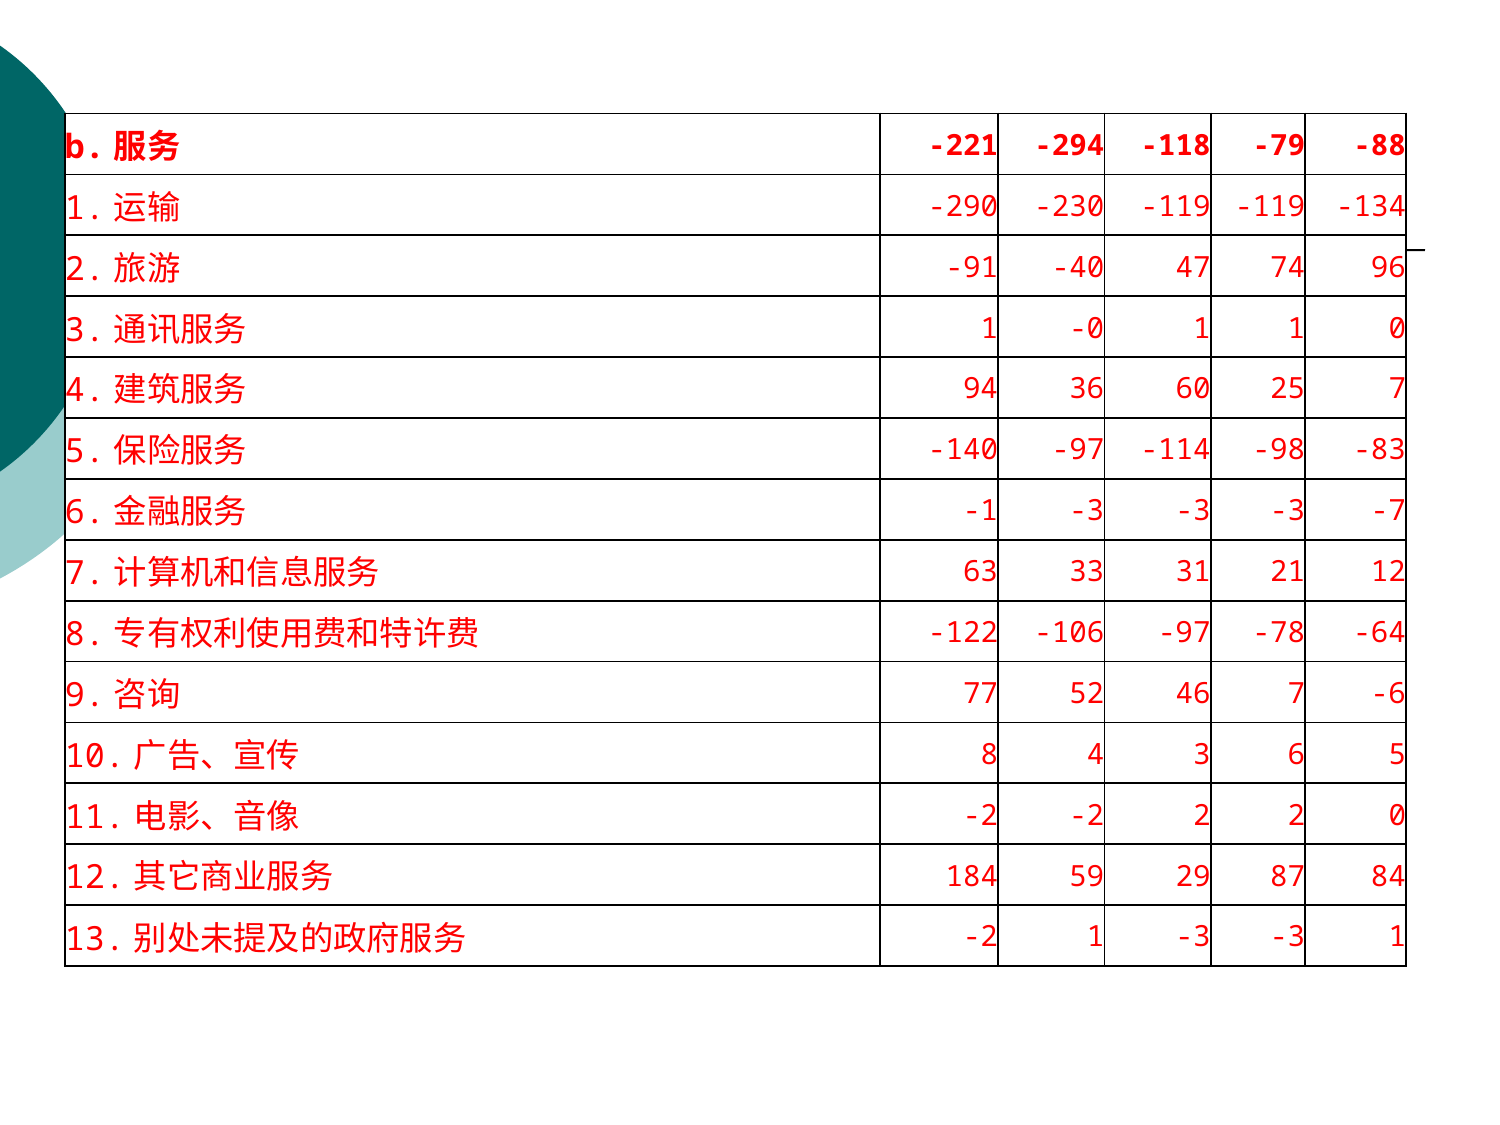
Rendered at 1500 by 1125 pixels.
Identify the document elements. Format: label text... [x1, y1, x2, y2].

table_cell -0 [999, 297, 1104, 356]
table_cell 0 [1306, 784, 1405, 843]
table_cell 1.运输 [66, 175, 879, 234]
table_cell -230 [999, 175, 1104, 234]
table_header b.服务 [66, 114, 879, 174]
table_cell 4.建筑服务 [66, 358, 879, 417]
table_cell 3 [1105, 723, 1210, 782]
table_cell 21 [1212, 541, 1304, 600]
table_cell -40 [999, 236, 1104, 295]
table_cell -97 [999, 419, 1104, 478]
table_cell 47 [1105, 236, 1210, 295]
table_cell 9.咨询 [66, 662, 879, 722]
table_cell 3.通讯服务 [66, 297, 879, 356]
table_cell 5 [1306, 723, 1405, 782]
table_header -221 [881, 114, 997, 174]
table_header -294 [999, 114, 1104, 174]
table_header -79 [1212, 114, 1304, 174]
table_cell 87 [1212, 845, 1304, 904]
table_cell 36 [999, 358, 1104, 417]
table_cell -290 [881, 175, 997, 234]
table_cell 12.其它商业服务 [66, 845, 879, 904]
table_cell 11.电影、音像 [66, 784, 879, 843]
table_cell 1 [881, 297, 997, 356]
table_cell 7 [1306, 358, 1405, 417]
table_cell 1 [999, 906, 1104, 965]
table_cell -3 [1105, 906, 1210, 965]
table_cell 8 [881, 723, 997, 782]
table_cell 52 [999, 662, 1104, 722]
table_cell 1 [1105, 297, 1210, 356]
table_cell -3 [1212, 480, 1304, 539]
table_cell 1 [1306, 906, 1405, 965]
table_cell -3 [999, 480, 1104, 539]
table_cell -122 [881, 602, 997, 661]
table_cell -7 [1306, 480, 1405, 539]
table_cell 13.别处未提及的政府服务 [66, 906, 879, 965]
table_cell 6 [1212, 723, 1304, 782]
table_cell 7 [1212, 662, 1304, 722]
table_cell 10.广告、宣传 [66, 723, 879, 782]
table_cell 25 [1212, 358, 1304, 417]
table_cell 77 [881, 662, 997, 722]
table_header -118 [1105, 114, 1210, 174]
table_cell 0 [1306, 297, 1405, 356]
table_cell -2 [999, 784, 1104, 843]
table_cell 2.旅游 [66, 236, 879, 295]
table_cell 8.专有权利使用费和特许费 [66, 602, 879, 661]
table_header -88 [1306, 114, 1405, 174]
table_cell -114 [1105, 419, 1210, 478]
table_cell 63 [881, 541, 997, 600]
table_cell 6.金融服务 [66, 480, 879, 539]
table_cell 96 [1306, 236, 1405, 295]
table_cell -134 [1306, 175, 1405, 234]
table_cell -3 [1212, 906, 1304, 965]
table_cell 184 [881, 845, 997, 904]
table_cell 2 [1212, 784, 1304, 843]
table_cell 7.计算机和信息服务 [66, 541, 879, 600]
table_cell 46 [1105, 662, 1210, 722]
table_cell 84 [1306, 845, 1405, 904]
table_cell -119 [1212, 175, 1304, 234]
table_cell 31 [1105, 541, 1210, 600]
table_cell -78 [1212, 602, 1304, 661]
table_cell 4 [999, 723, 1104, 782]
table_cell -98 [1212, 419, 1304, 478]
table_cell -119 [1105, 175, 1210, 234]
table_cell -91 [881, 236, 997, 295]
table_cell 1 [1212, 297, 1304, 356]
table_cell -83 [1306, 419, 1405, 478]
table_cell 74 [1212, 236, 1304, 295]
table_cell -97 [1105, 602, 1210, 661]
table_cell 29 [1105, 845, 1210, 904]
table_cell 59 [999, 845, 1104, 904]
table_cell -2 [881, 906, 997, 965]
table_cell -64 [1306, 602, 1405, 661]
table_cell 33 [999, 541, 1104, 600]
table_cell -1 [881, 480, 997, 539]
table_cell 12 [1306, 541, 1405, 600]
table_cell 94 [881, 358, 997, 417]
table_cell -106 [999, 602, 1104, 661]
table_cell 60 [1105, 358, 1210, 417]
table_cell -6 [1306, 662, 1405, 722]
table_cell -2 [881, 784, 997, 843]
table_cell -140 [881, 419, 997, 478]
table_cell 2 [1105, 784, 1210, 843]
table_cell 5.保险服务 [66, 419, 879, 478]
table_cell -3 [1105, 480, 1210, 539]
